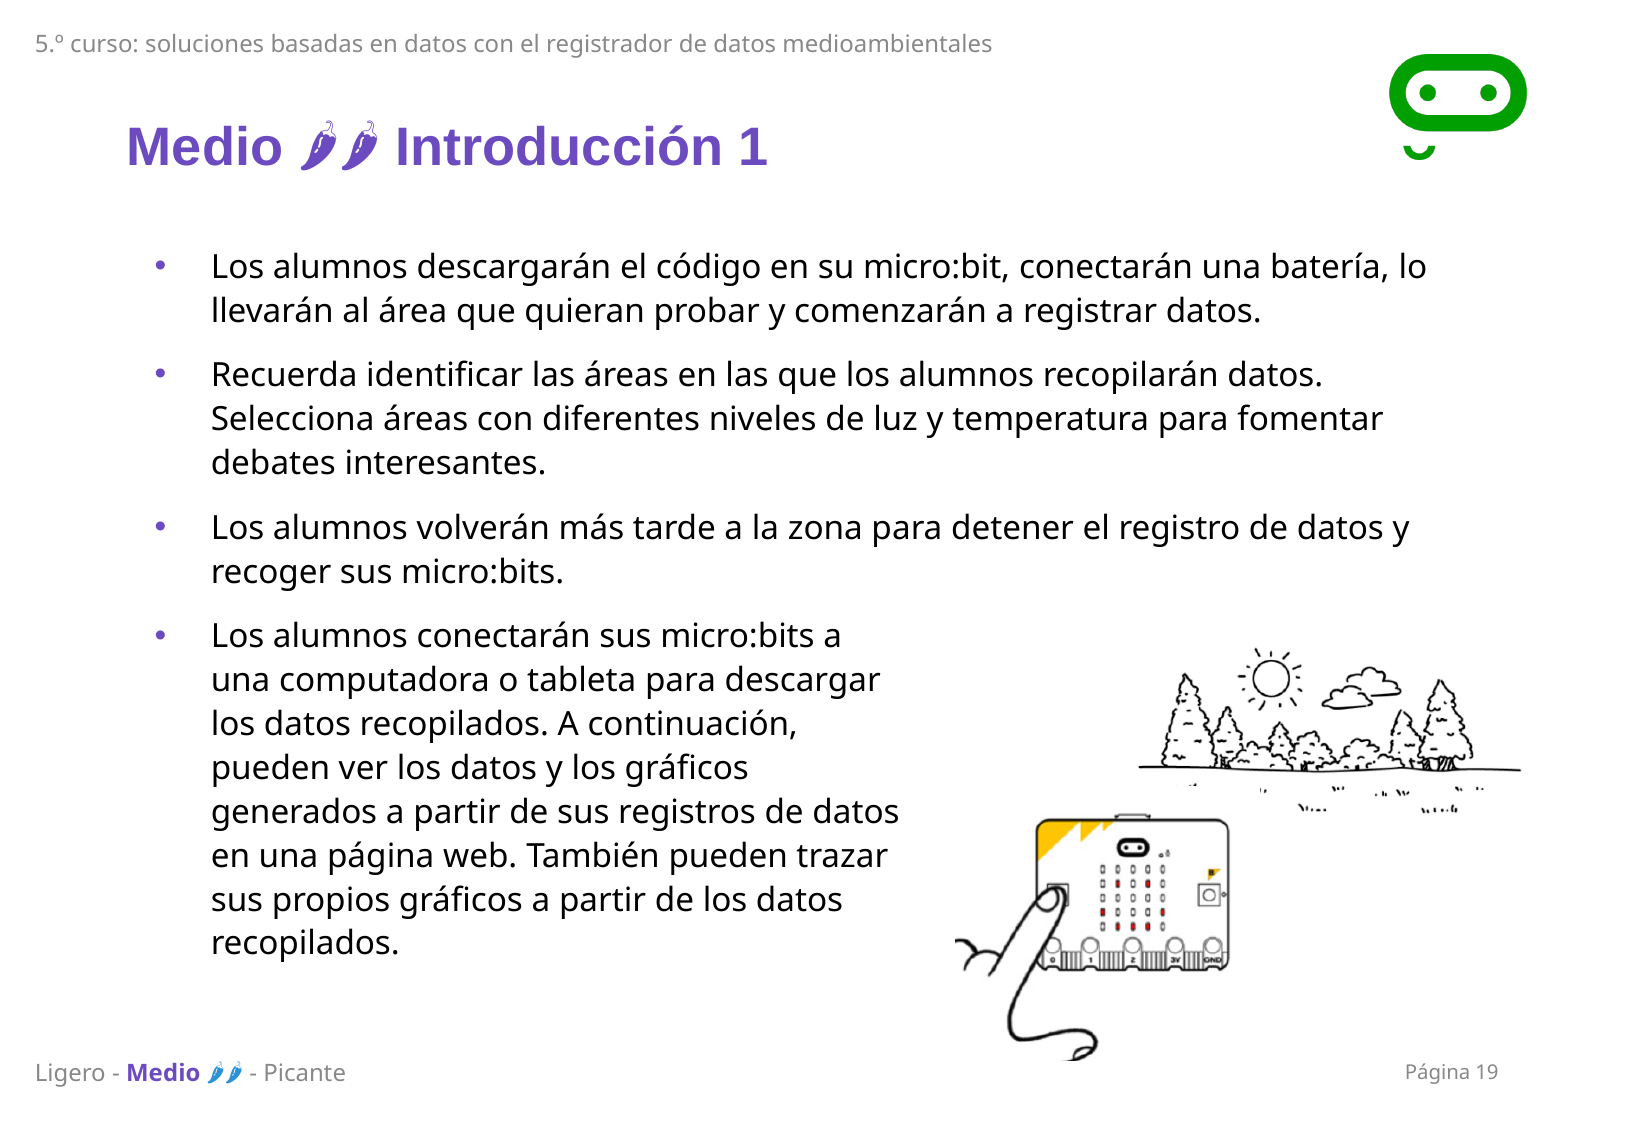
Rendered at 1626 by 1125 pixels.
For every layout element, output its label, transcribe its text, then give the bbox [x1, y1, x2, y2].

title Medio 🌶️🌶️ Introducción 1 [111, 74, 1514, 225]
slide_number Página 19 [1147, 1042, 1514, 1103]
text_box Ligero - Medio 🌶️🌶️ - Picante [19, 1042, 623, 1103]
list Los alumnos descargarán el código en su micro:bit, conectarán una batería, lo llevarán al área que quieran probar y comenzarán a registrar datos. Recuerda identificar las áreas en las que los alumnos recopilarán datos. Selecciona áreas con diferentes niveles de luz y temperatura para fomentar debates interesantes. Los alumnos volverán más tarde a la zona para detener el registro de datos y recoger sus micro:bits. Los alumnos conectarán sus micro:bits a una computadora o tableta para descargar los datos recopilados. A continuación, pueden ver los datos y los gráficos generados a partir de sus registros de datos en una página web. También pueden trazar sus propios gráficos a partir de los datos recopilados. [120, 233, 1505, 1019]
picture [1389, 54, 1527, 161]
picture [925, 599, 1541, 1067]
